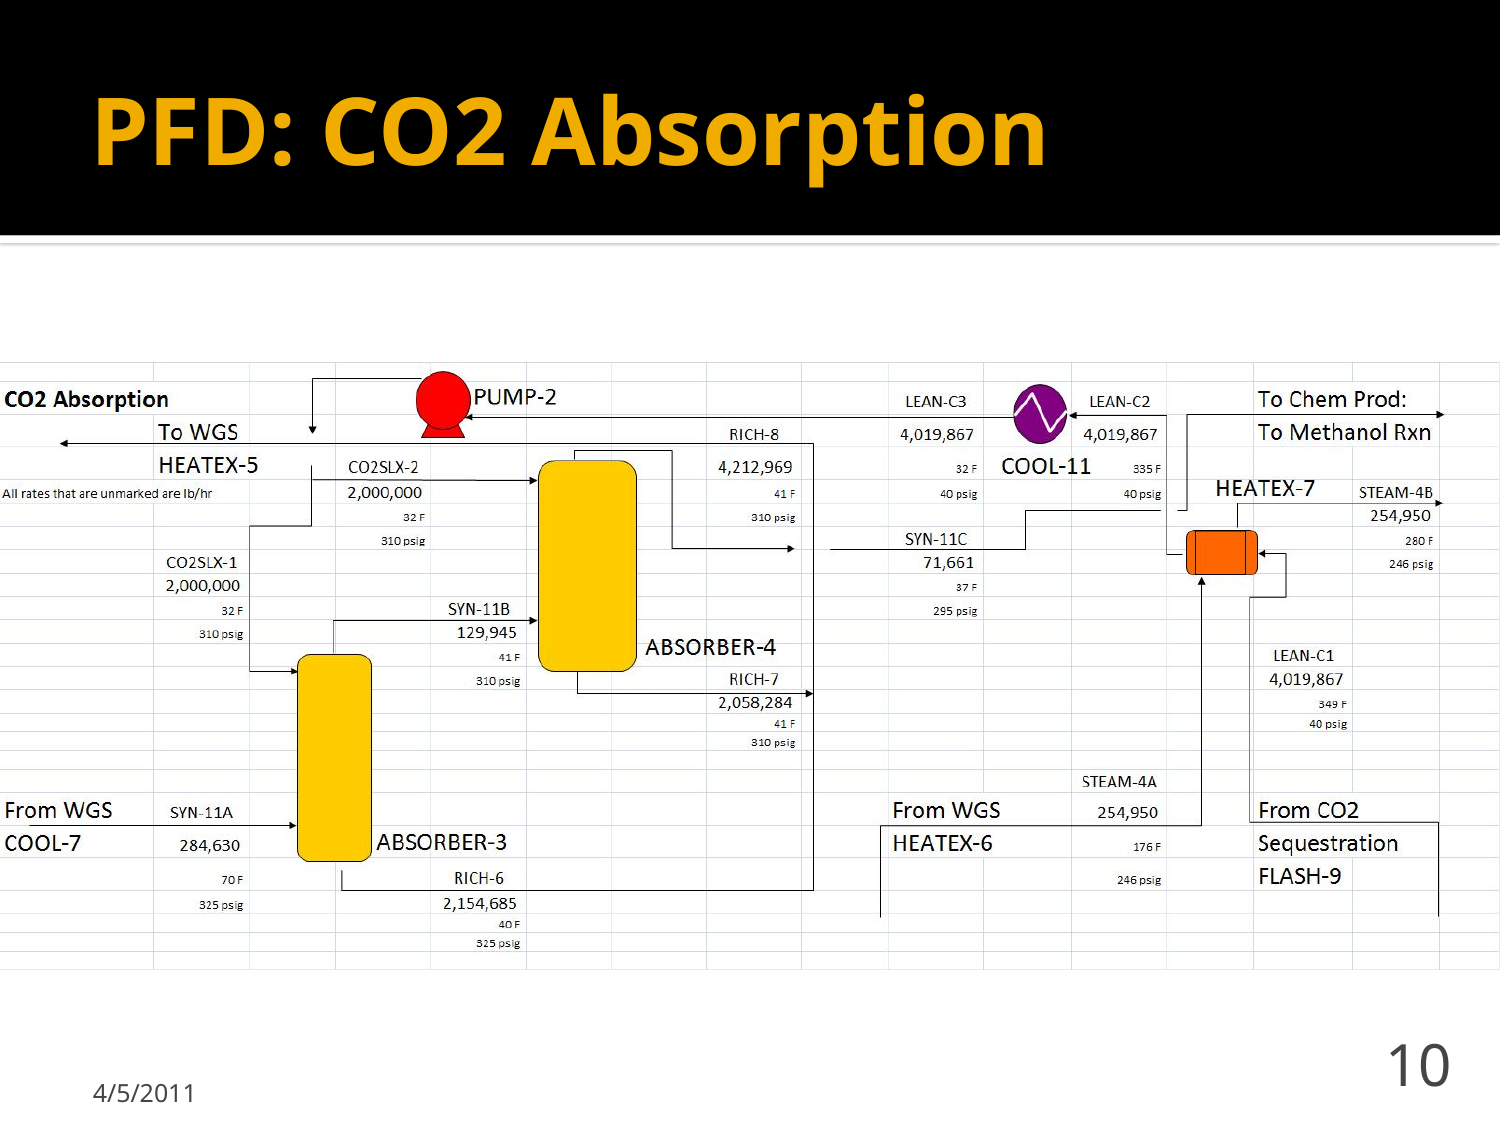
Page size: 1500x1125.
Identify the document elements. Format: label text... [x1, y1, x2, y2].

slide_number 10 [1345, 1062, 1467, 1108]
title PFD: CO2 Absorption [75, 25, 1425, 231]
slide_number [75, 1062, 425, 1108]
picture [0, 362, 1500, 970]
